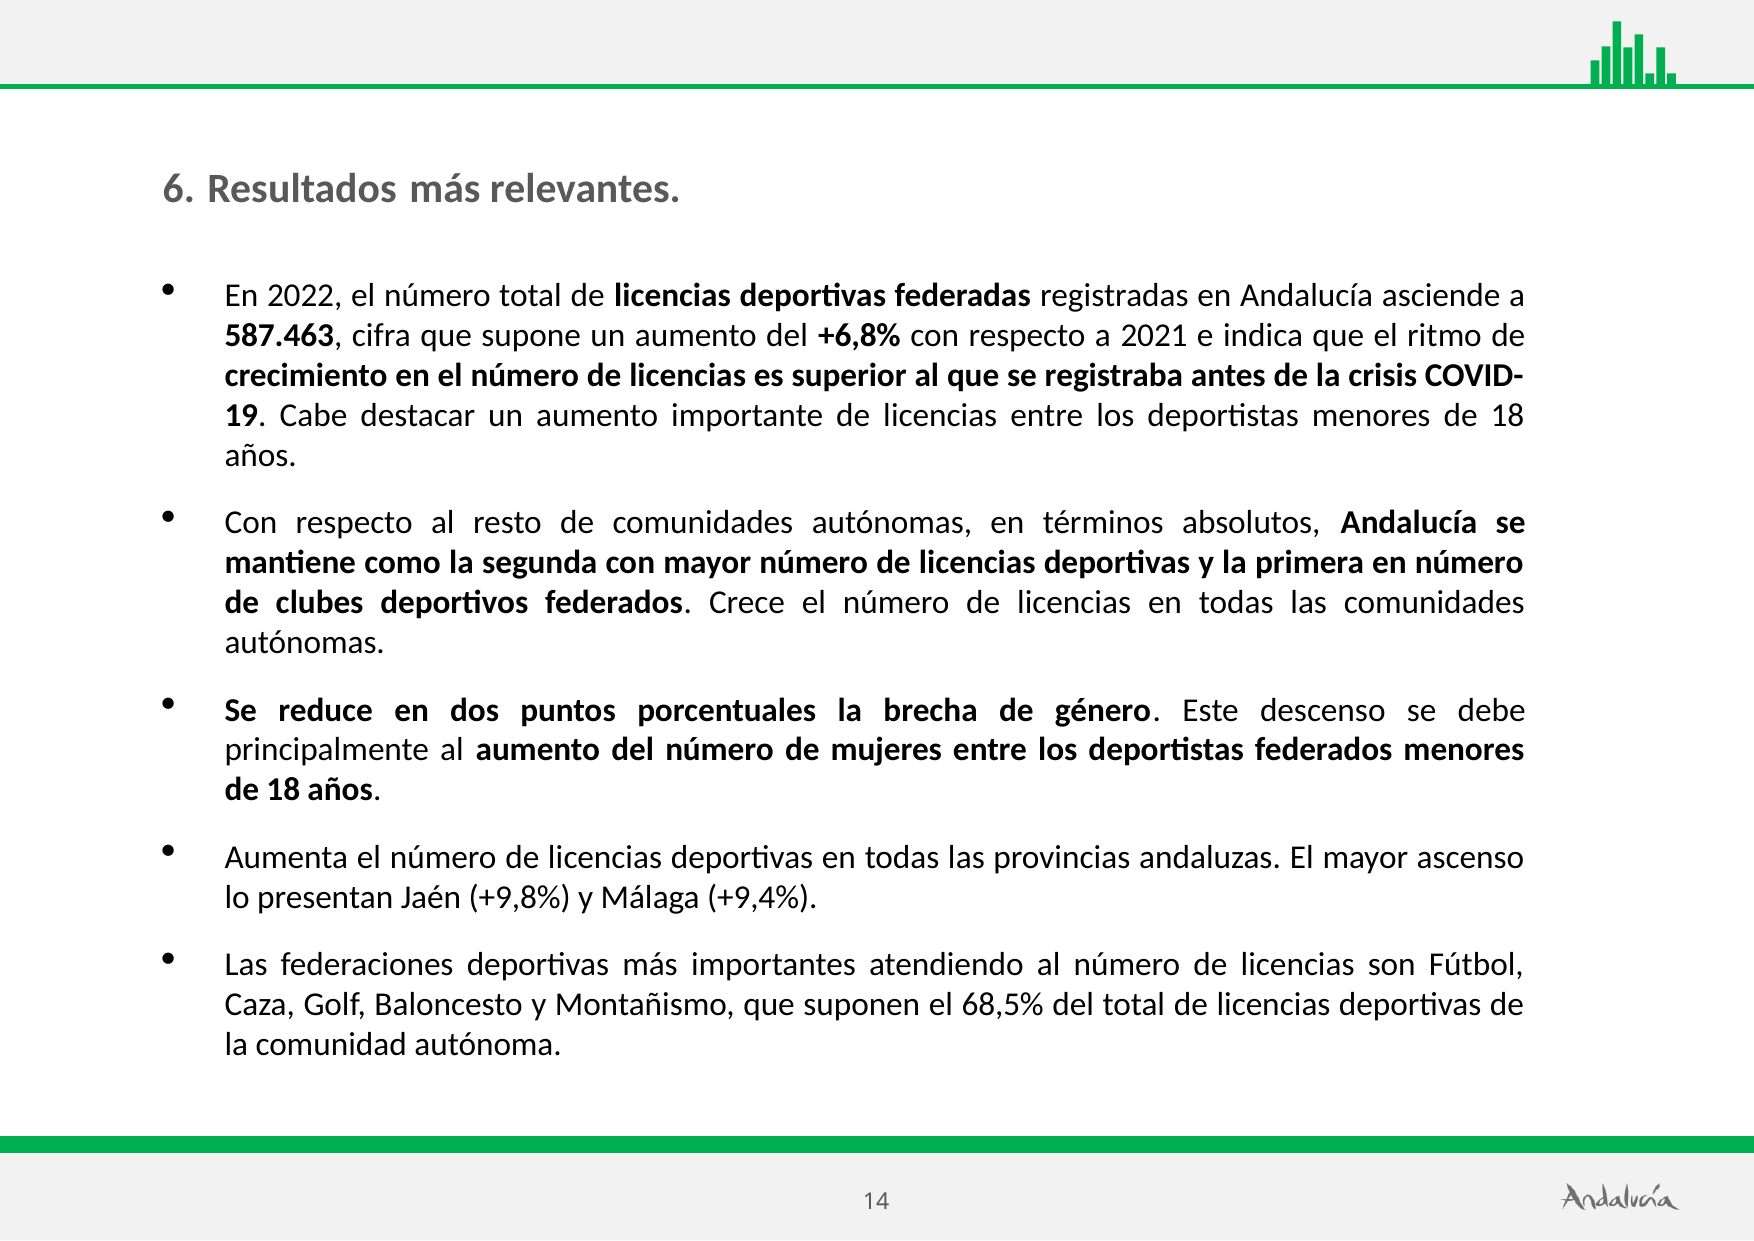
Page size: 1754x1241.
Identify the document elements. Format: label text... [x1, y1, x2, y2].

picture [1560, 1183, 1680, 1210]
text_box 6. Resultados más relevantes. [147, 147, 1541, 219]
text_box En 2022, el número total de licencias deportivas federadas registradas en Andalucía asciende a 587.463, cifra que supone un aumento del +6,8% con respecto a 2021 e indica que el ritmo de crecimiento en el número de licencias es superior al que se registraba antes de la crisis COVID-19. Cabe destacar un aumento importante de licencias entre los deportistas menores de 18 años. Con respecto al resto de comunidades autónomas, en términos absolutos, Andalucía se mantiene como la segunda con mayor número de licencias deportivas y la primera en número de clubes deportivos federados. Crece el número de licencias en todas las comunidades autónomas. Se reduce en dos puntos porcentuales la brecha de género. Este descenso se debe principalmente al aumento del número de mujeres entre los deportistas federados menores de 18 años. Aumenta el número de licencias deportivas en todas las provincias andaluzas. El mayor ascenso lo presentan Jaén (+9,8%) y Málaga (+9,4%). Las federaciones deportivas más importantes atendiendo al número de licencias son Fútbol, Caza, Golf, Baloncesto y Montañismo, que suponen el 68,5% del total de licencias deportivas de la comunidad autónoma. [147, 265, 1541, 1070]
